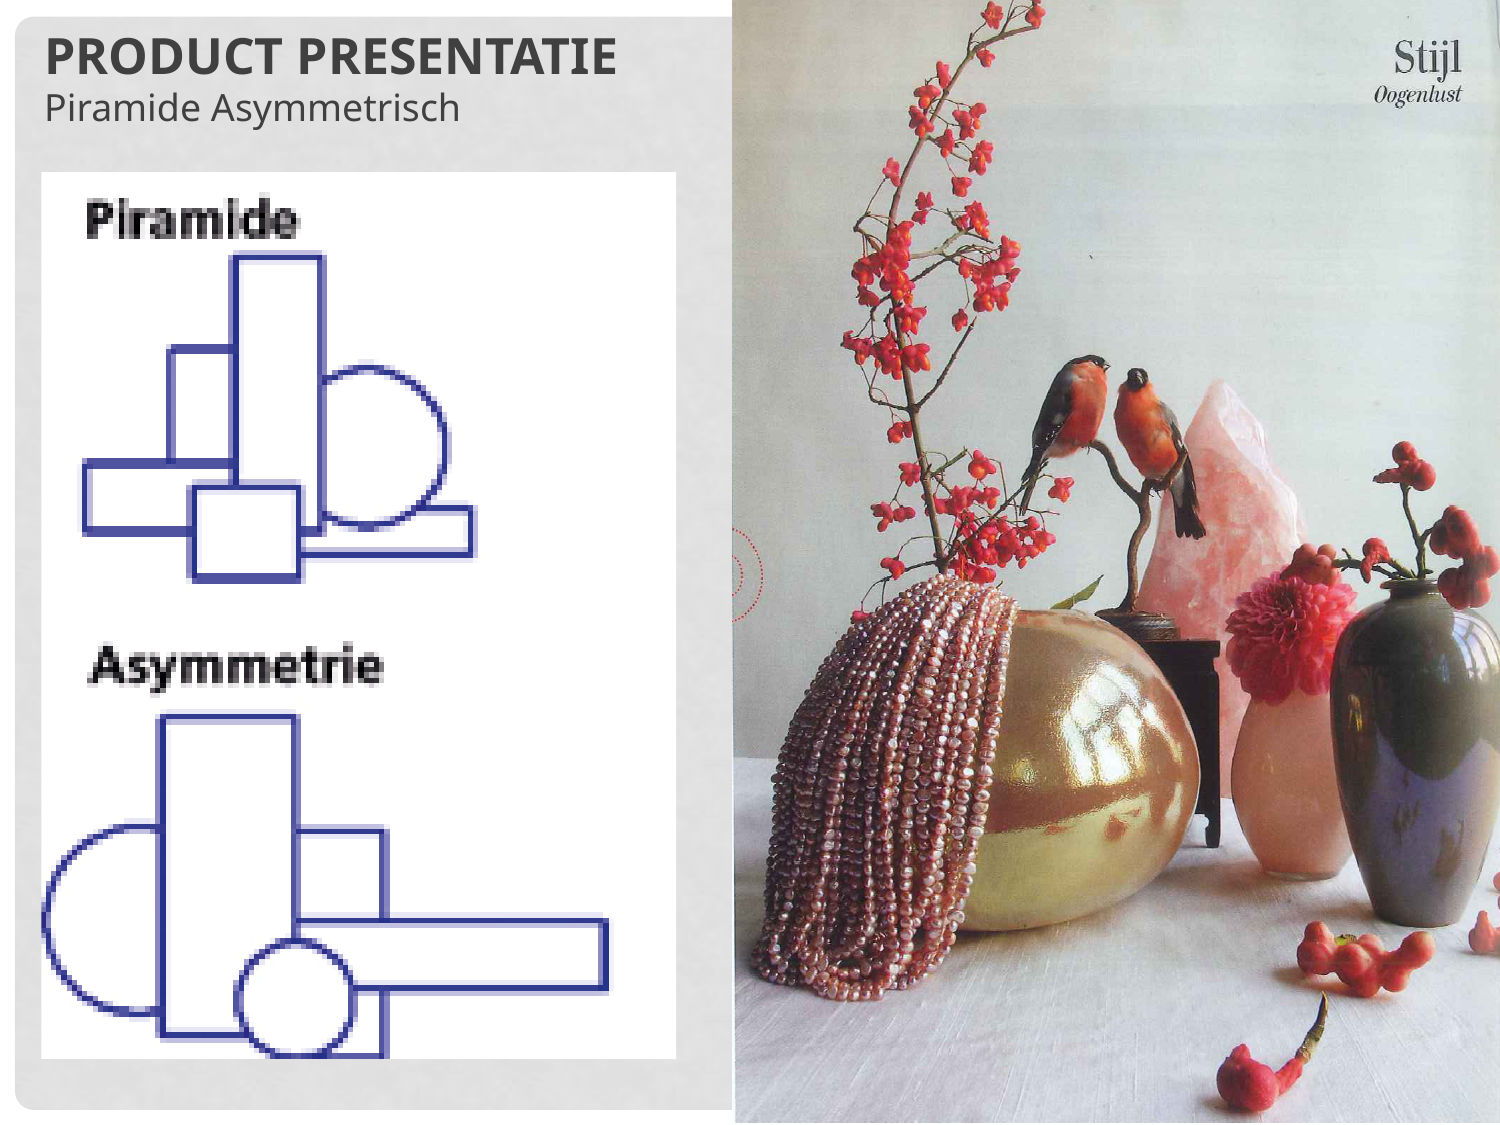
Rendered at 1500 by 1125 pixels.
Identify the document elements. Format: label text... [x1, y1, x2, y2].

text_box PRODUCT PRESENTATIE Piramide Asymmetrisch [29, 0, 732, 182]
picture [41, 172, 677, 1118]
picture [732, 0, 1500, 1123]
